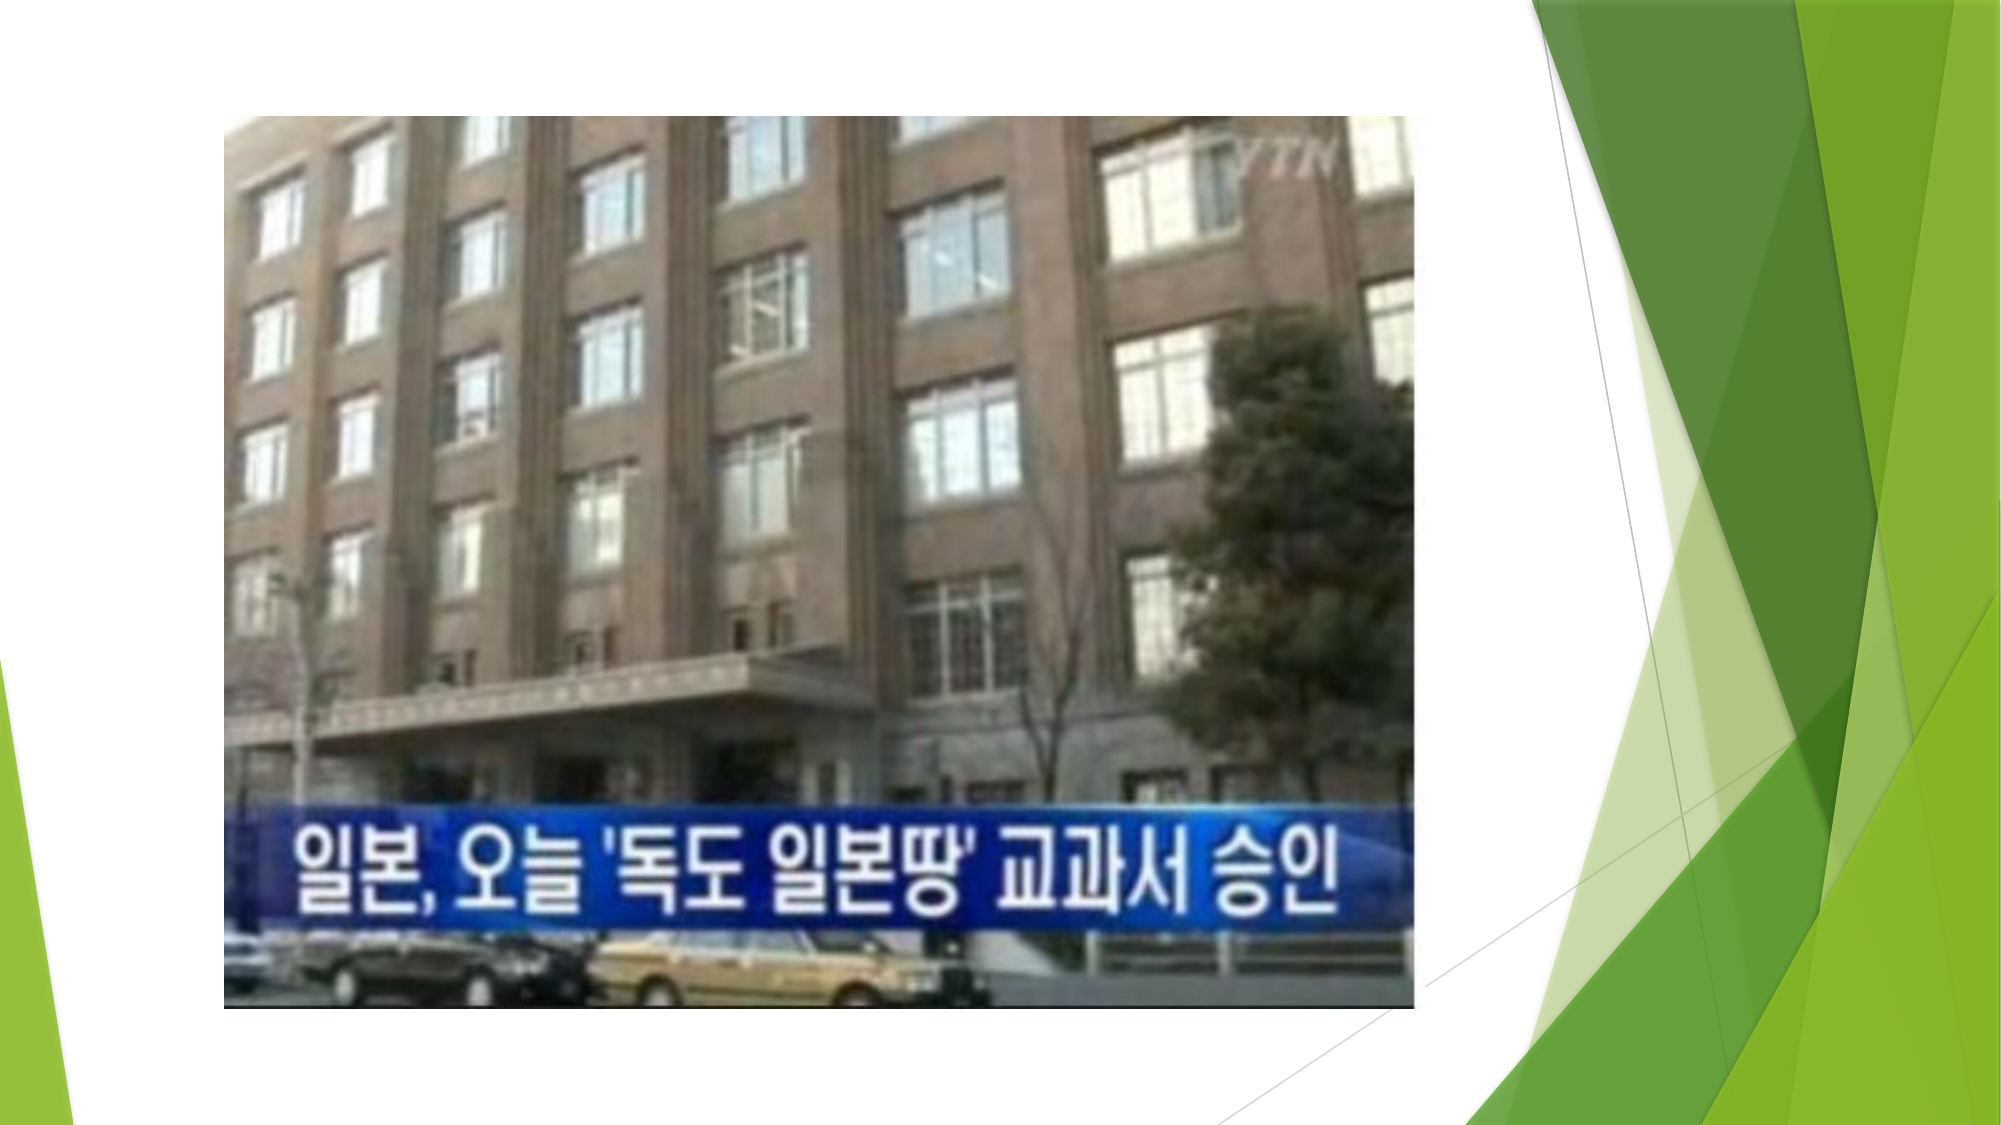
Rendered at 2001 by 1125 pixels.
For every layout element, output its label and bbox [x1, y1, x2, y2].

picture [223, 115, 1426, 1010]
